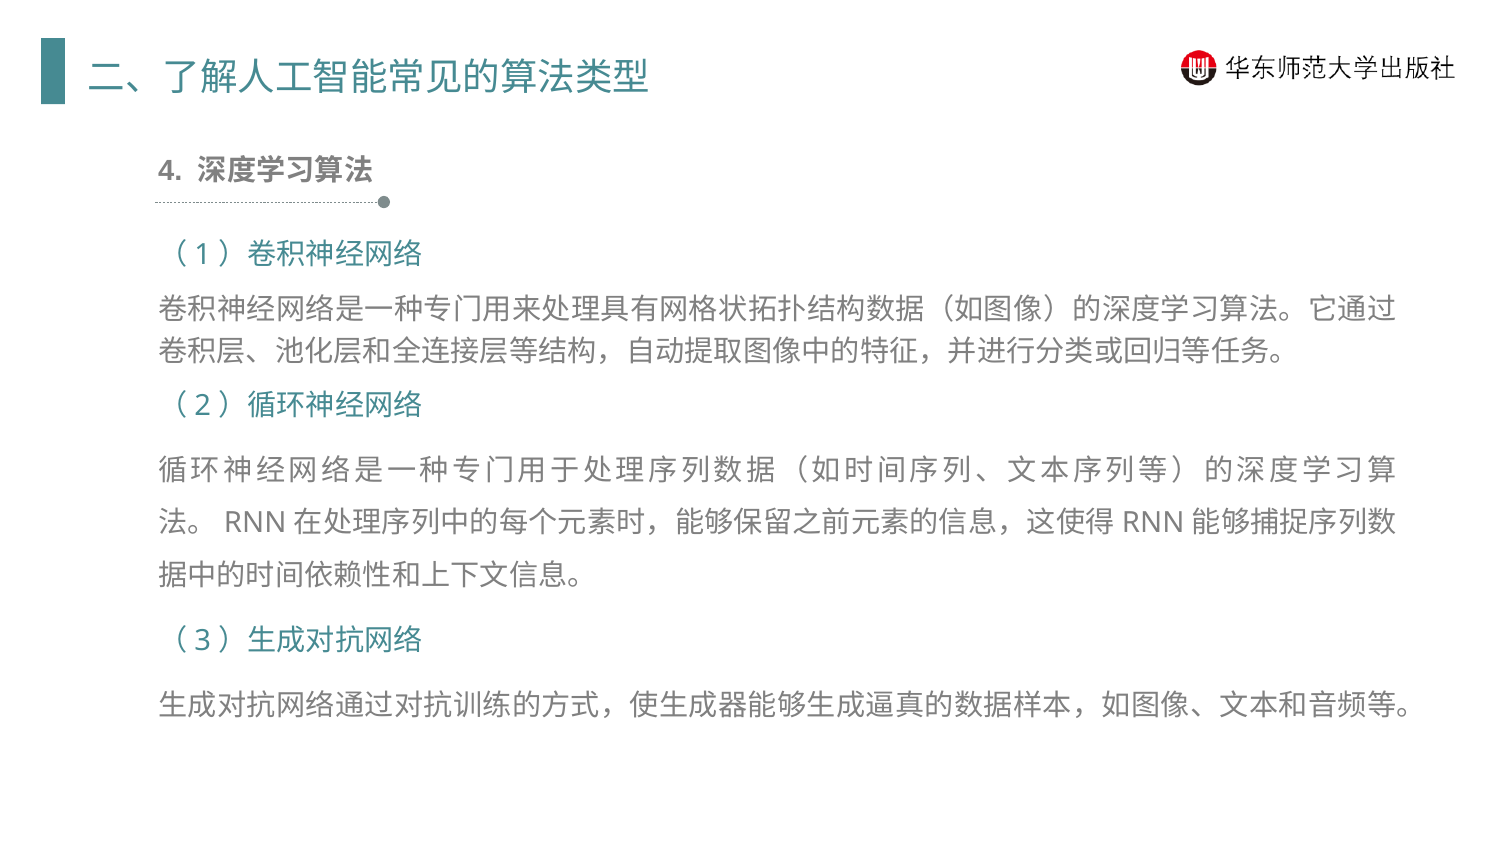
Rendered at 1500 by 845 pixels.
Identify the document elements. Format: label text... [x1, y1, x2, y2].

picture [1181, 38, 1485, 86]
text_box 二、了解人工智能常见的算法类型 [76, 47, 785, 104]
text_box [143, 143, 1412, 729]
